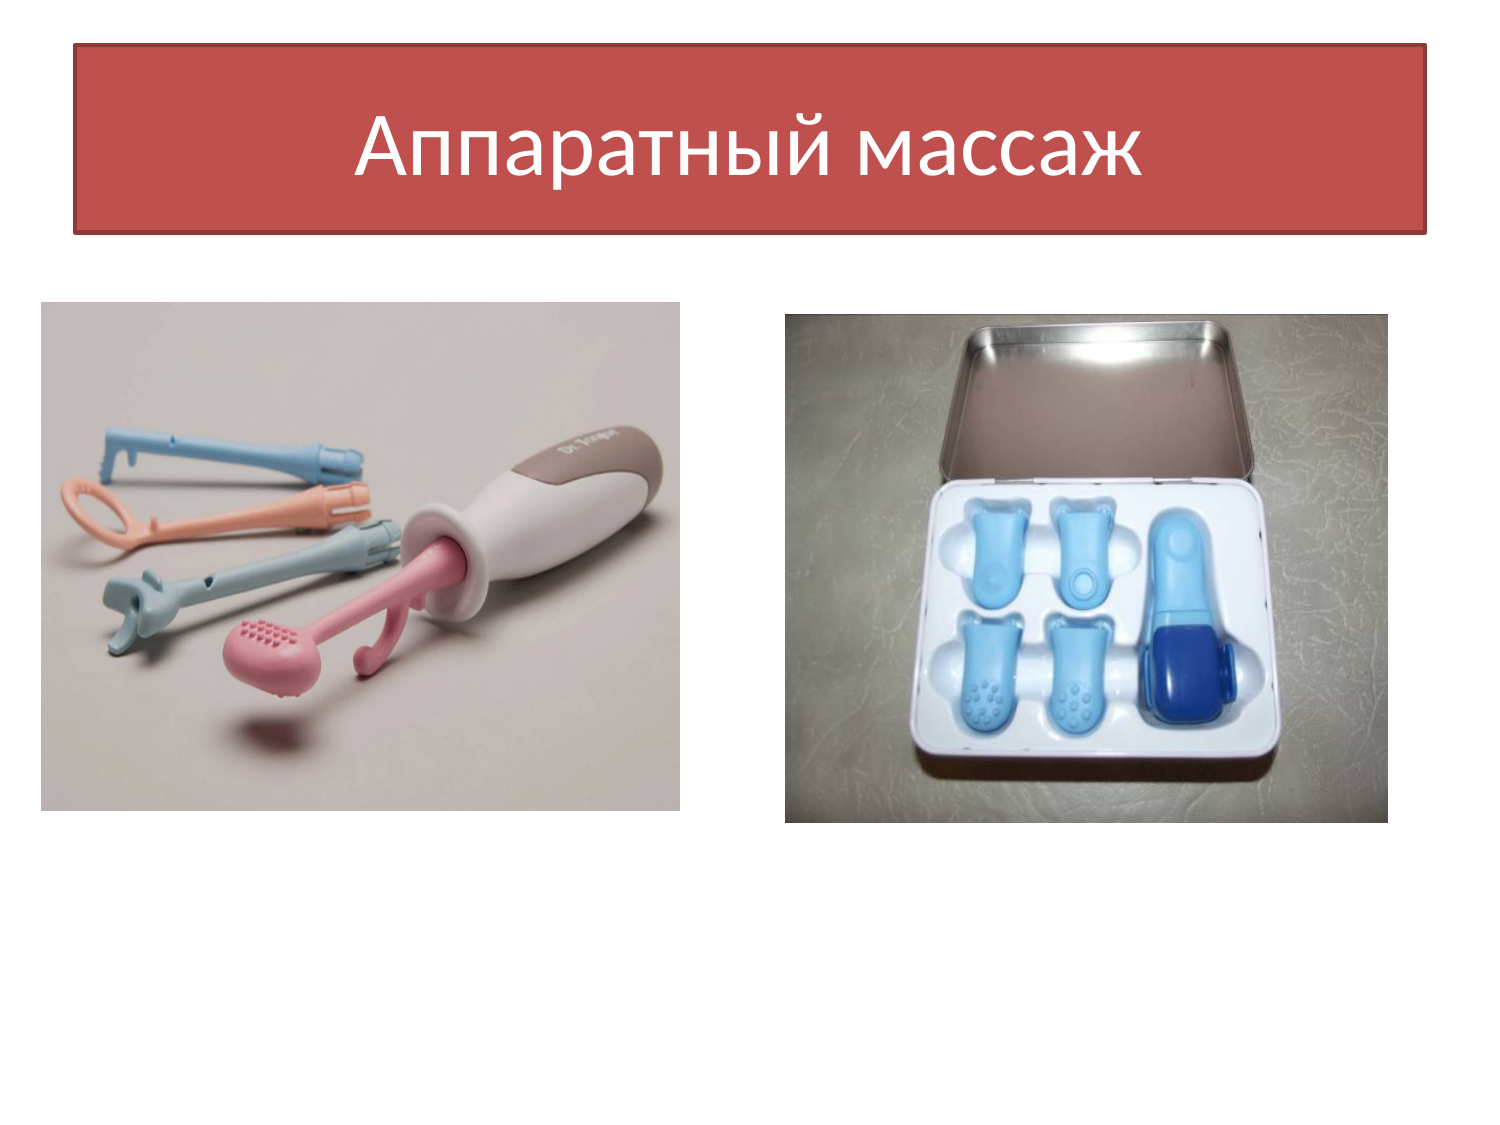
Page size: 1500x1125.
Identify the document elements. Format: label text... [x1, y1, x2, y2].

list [41, 302, 680, 811]
title Аппаратный массаж [73, 43, 1427, 235]
picture [785, 314, 1389, 823]
